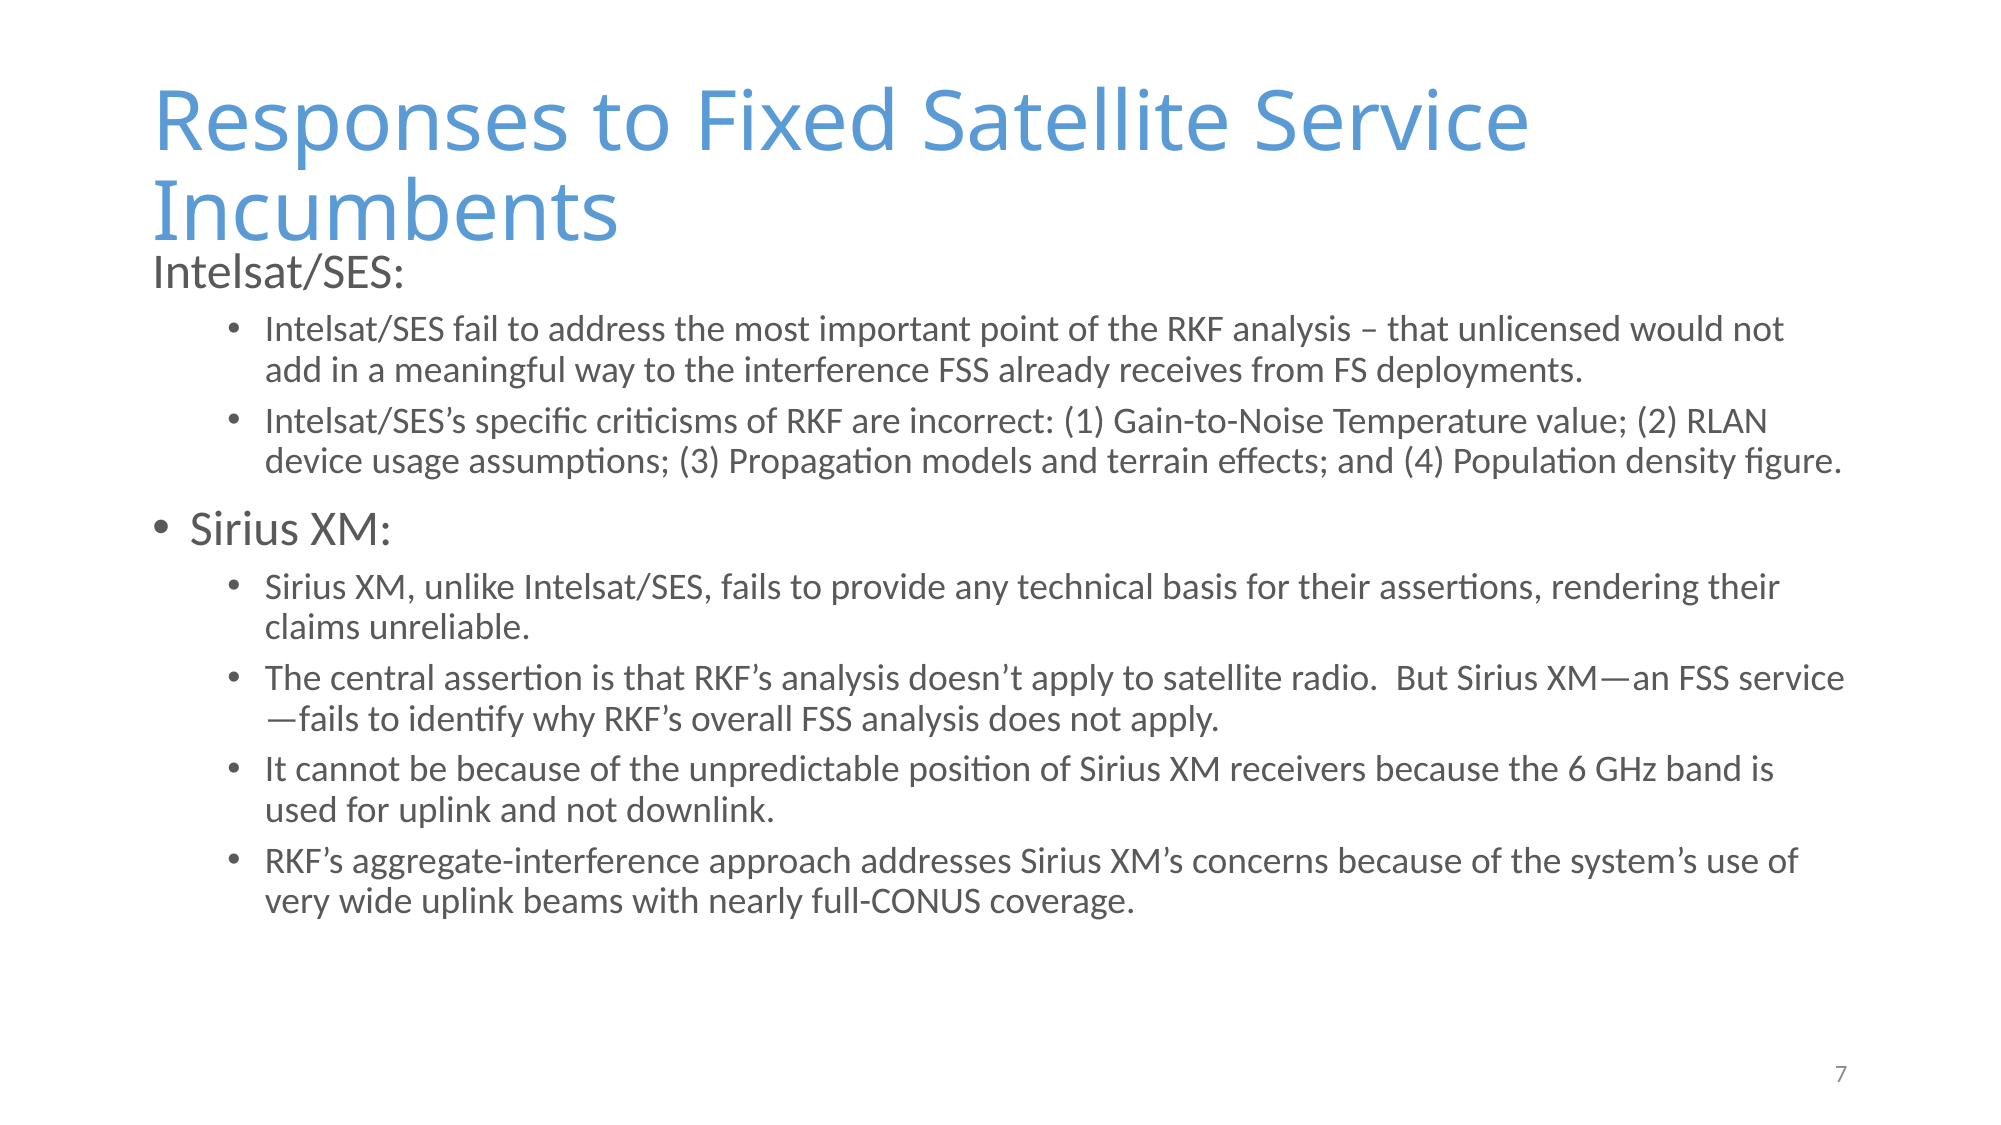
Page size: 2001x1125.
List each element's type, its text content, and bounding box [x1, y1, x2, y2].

title Responses to Fixed Satellite Service Incumbents [137, 59, 1863, 237]
slide_number 7 [1412, 1042, 1863, 1103]
list Intelsat/SES: Intelsat/SES fail to address the most important point of the RKF analysis – that unlicensed would not add in a meaningful way to the interference FSS already receives from FS deployments. Intelsat/SES’s specific criticisms of RKF are incorrect: (1) Gain-to-Noise Temperature value; (2) RLAN device usage assumptions; (3) Propagation models and terrain effects; and (4) Population density figure. Sirius XM: Sirius XM, unlike Intelsat/SES, fails to provide any technical basis for their assertions, rendering their claims unreliable. The central assertion is that RKF’s analysis doesn’t apply to satellite radio. But Sirius XM—an FSS service—fails to identify why RKF’s overall FSS analysis does not apply. It cannot be because of the unpredictable position of Sirius XM receivers because the 6 GHz band is used for uplink and not downlink. RKF’s aggregate-interference approach addresses Sirius XM’s concerns because of the system’s use of very wide uplink beams with nearly full-CONUS coverage. [137, 237, 1863, 952]
